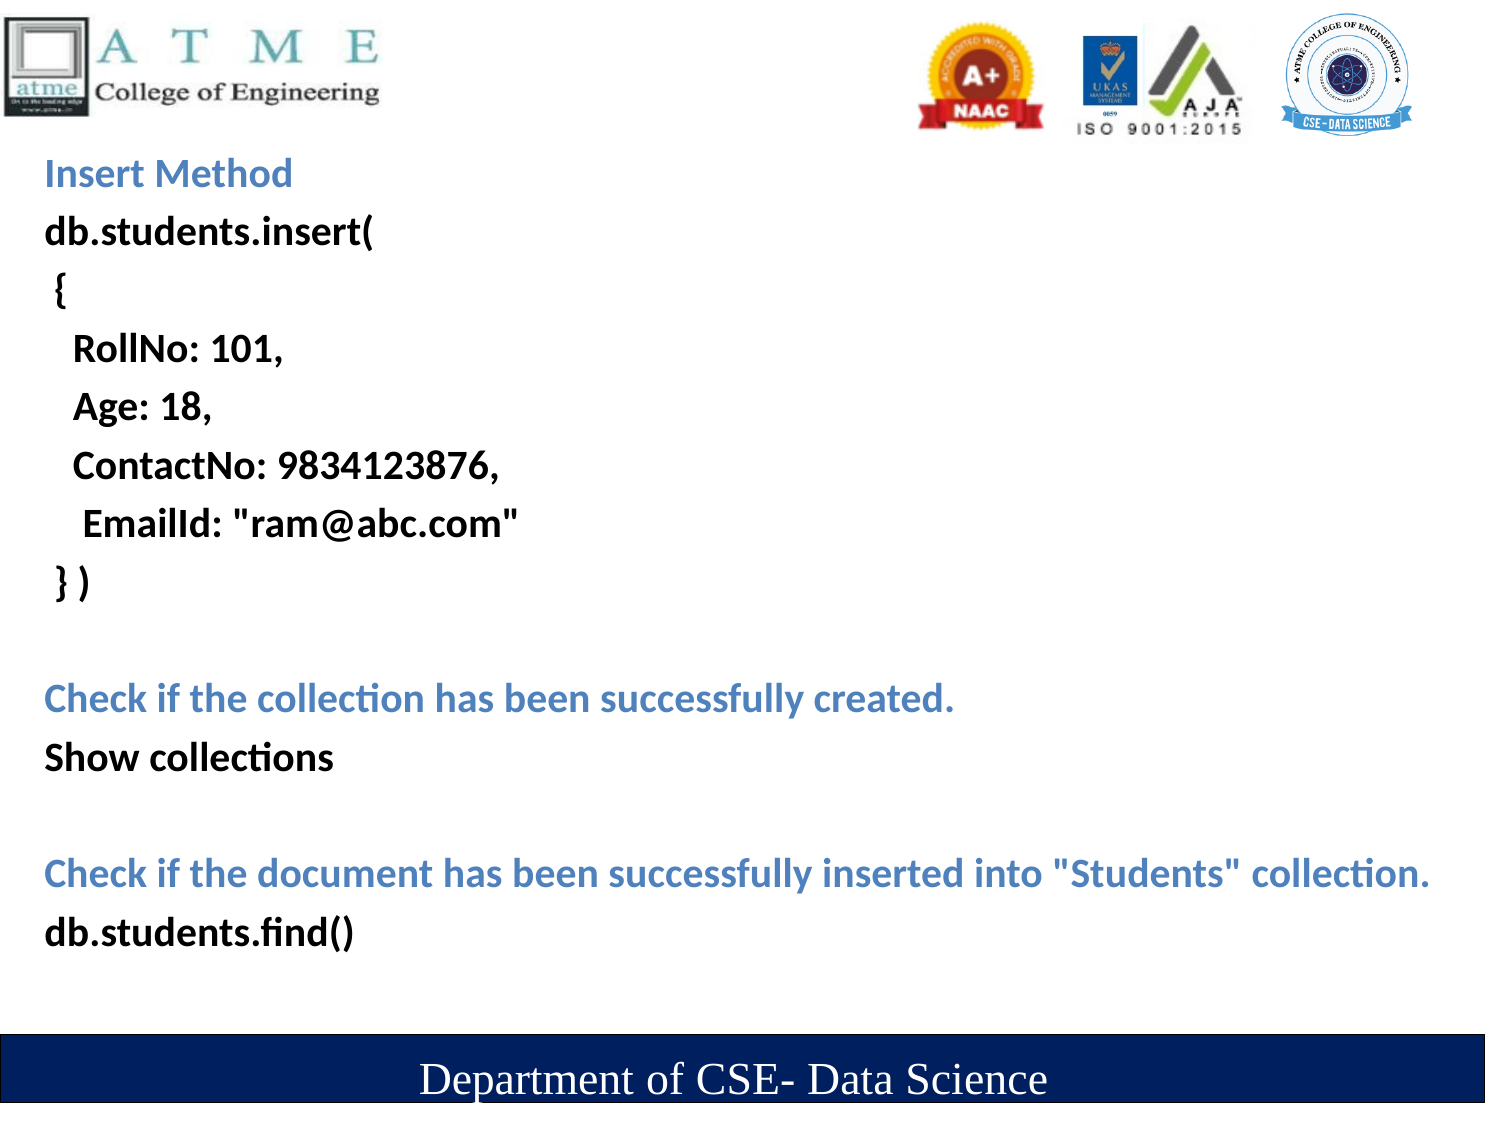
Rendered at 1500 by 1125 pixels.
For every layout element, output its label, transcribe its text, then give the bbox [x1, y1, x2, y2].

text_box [0, 1033, 1486, 1104]
list Insert Method db.students.insert( { RollNo: 101, Age: 18, ContactNo: 9834123876, EmailId: "ram@abc.com" } ) Check if the collection has been successfully created. Show collections Check if the document has been successfully inserted into "Students" collection. db.students.find() [29, 137, 1485, 1005]
picture [0, 13, 383, 121]
picture [903, 20, 1058, 151]
picture [1281, 9, 1412, 140]
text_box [1061, 16, 1256, 146]
